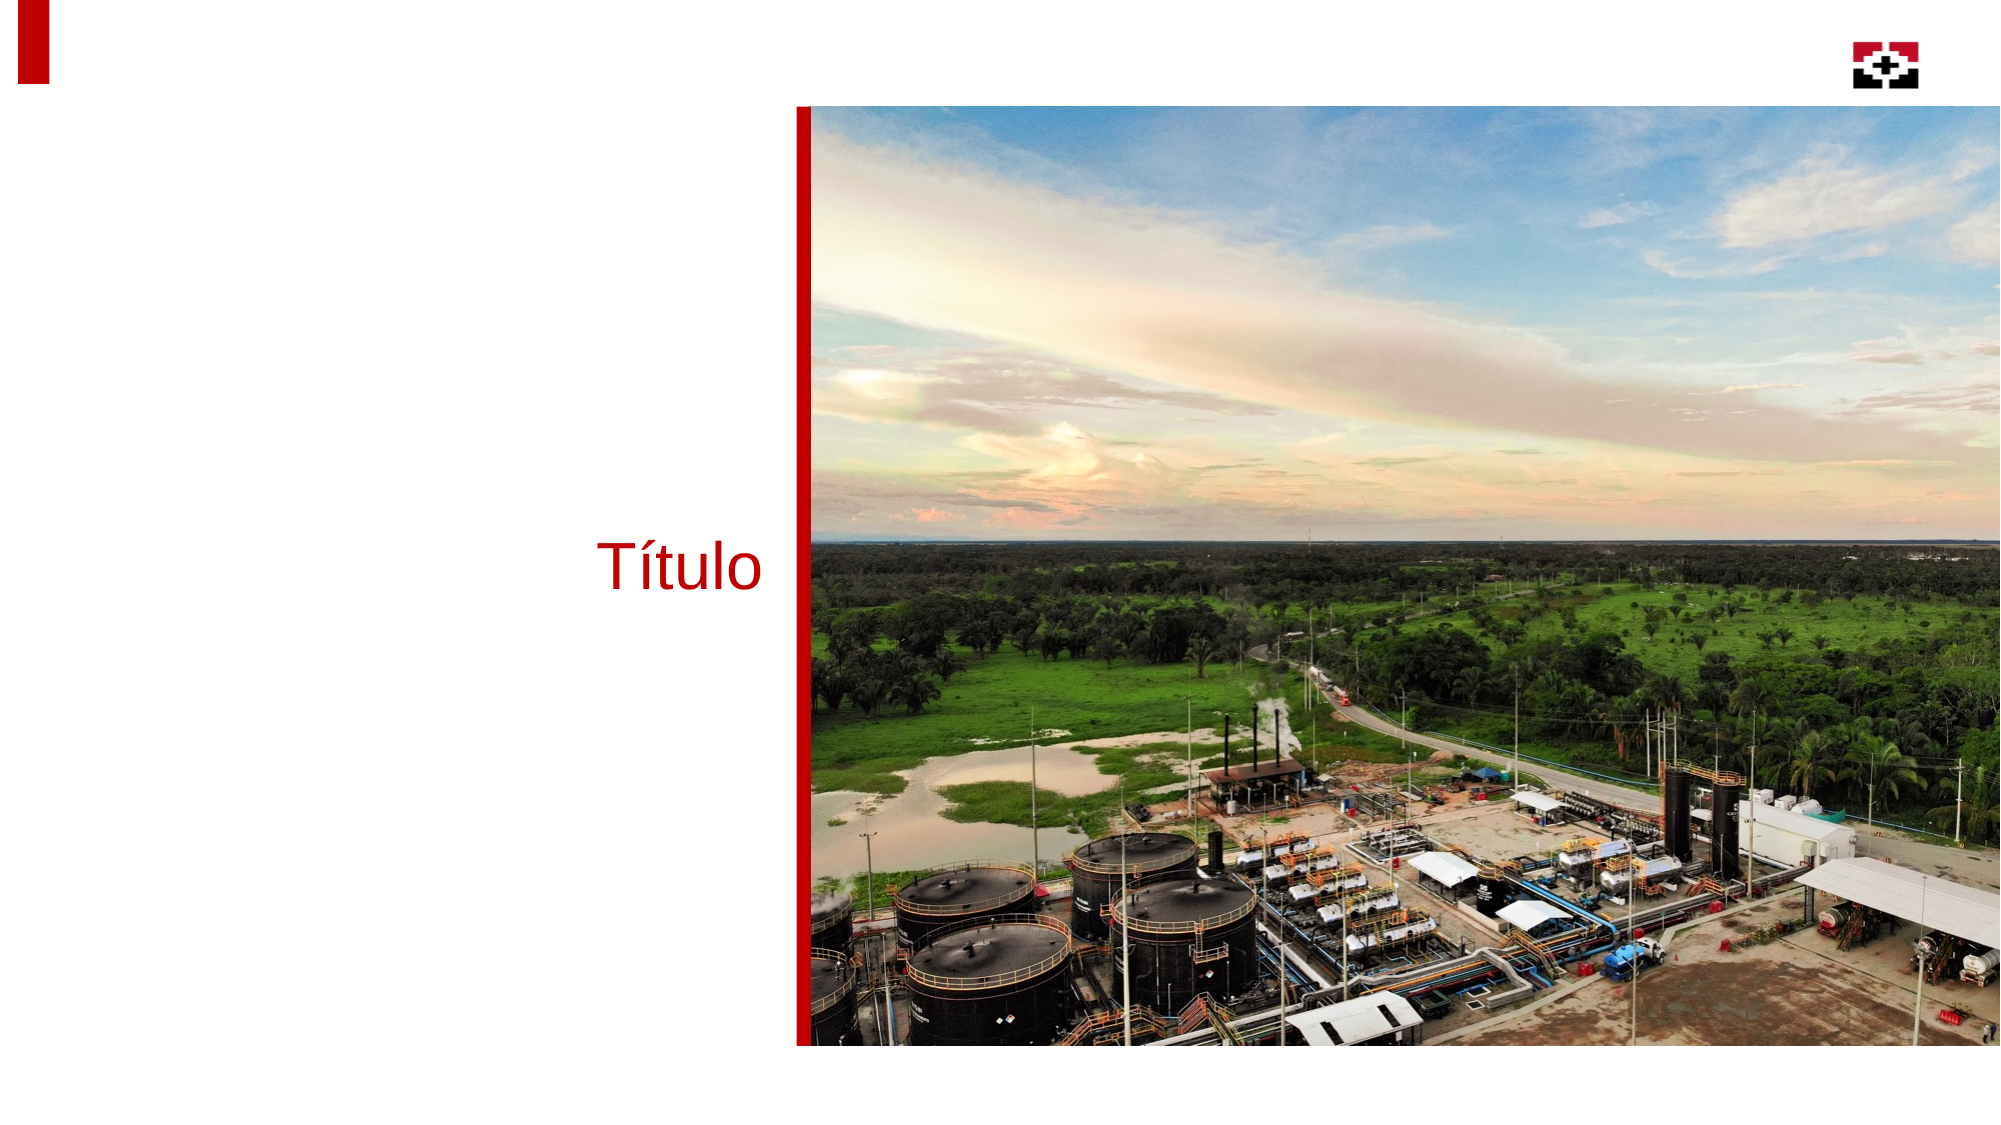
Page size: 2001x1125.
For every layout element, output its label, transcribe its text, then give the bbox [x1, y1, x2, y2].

text_box [796, 106, 808, 1047]
picture [808, 106, 2000, 1047]
text_box [1848, 40, 1924, 91]
title Título [121, 298, 779, 827]
text_box [17, 0, 50, 85]
